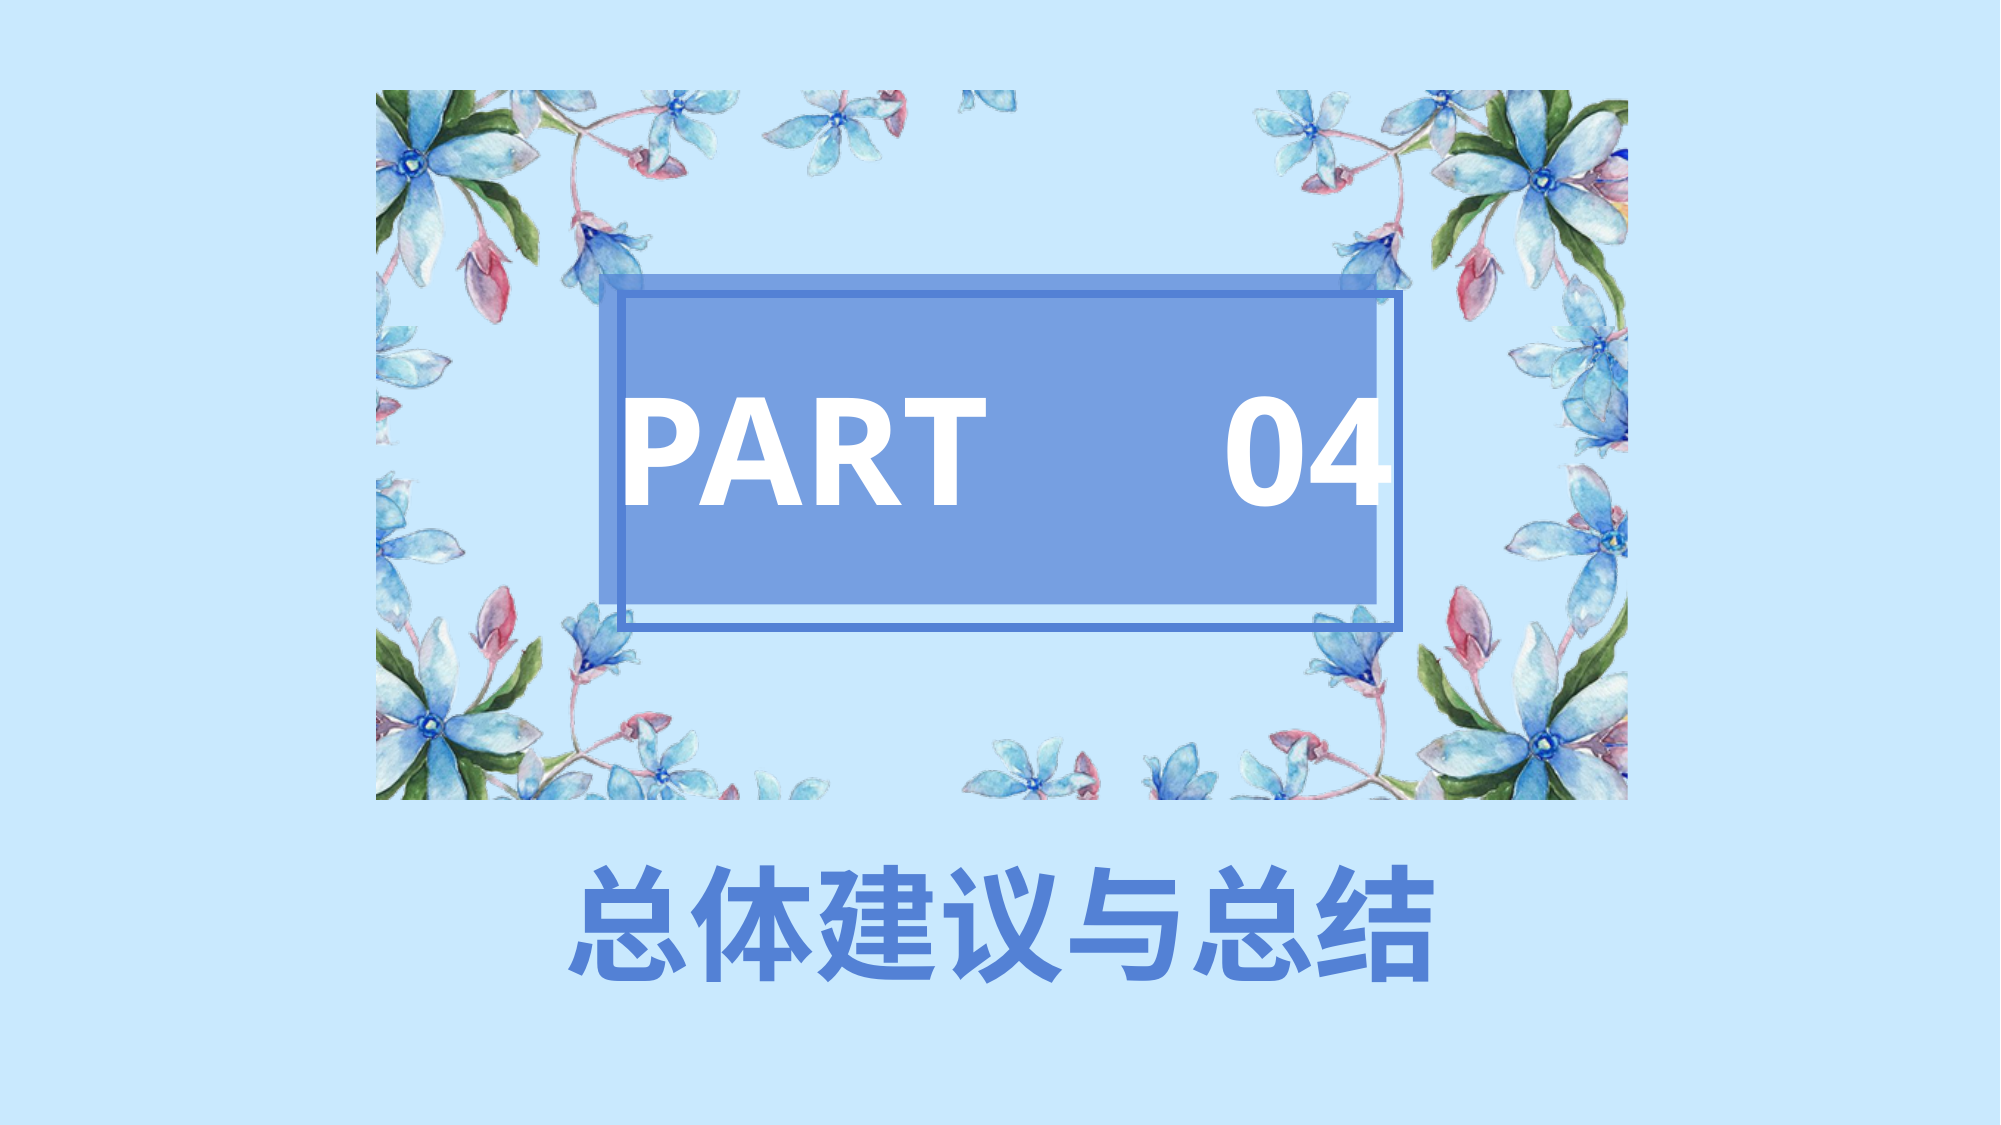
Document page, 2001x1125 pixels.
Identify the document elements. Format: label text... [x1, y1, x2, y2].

text_box 总体建议与总结 [549, 839, 1455, 1005]
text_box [598, 273, 1399, 628]
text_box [376, 90, 1629, 800]
